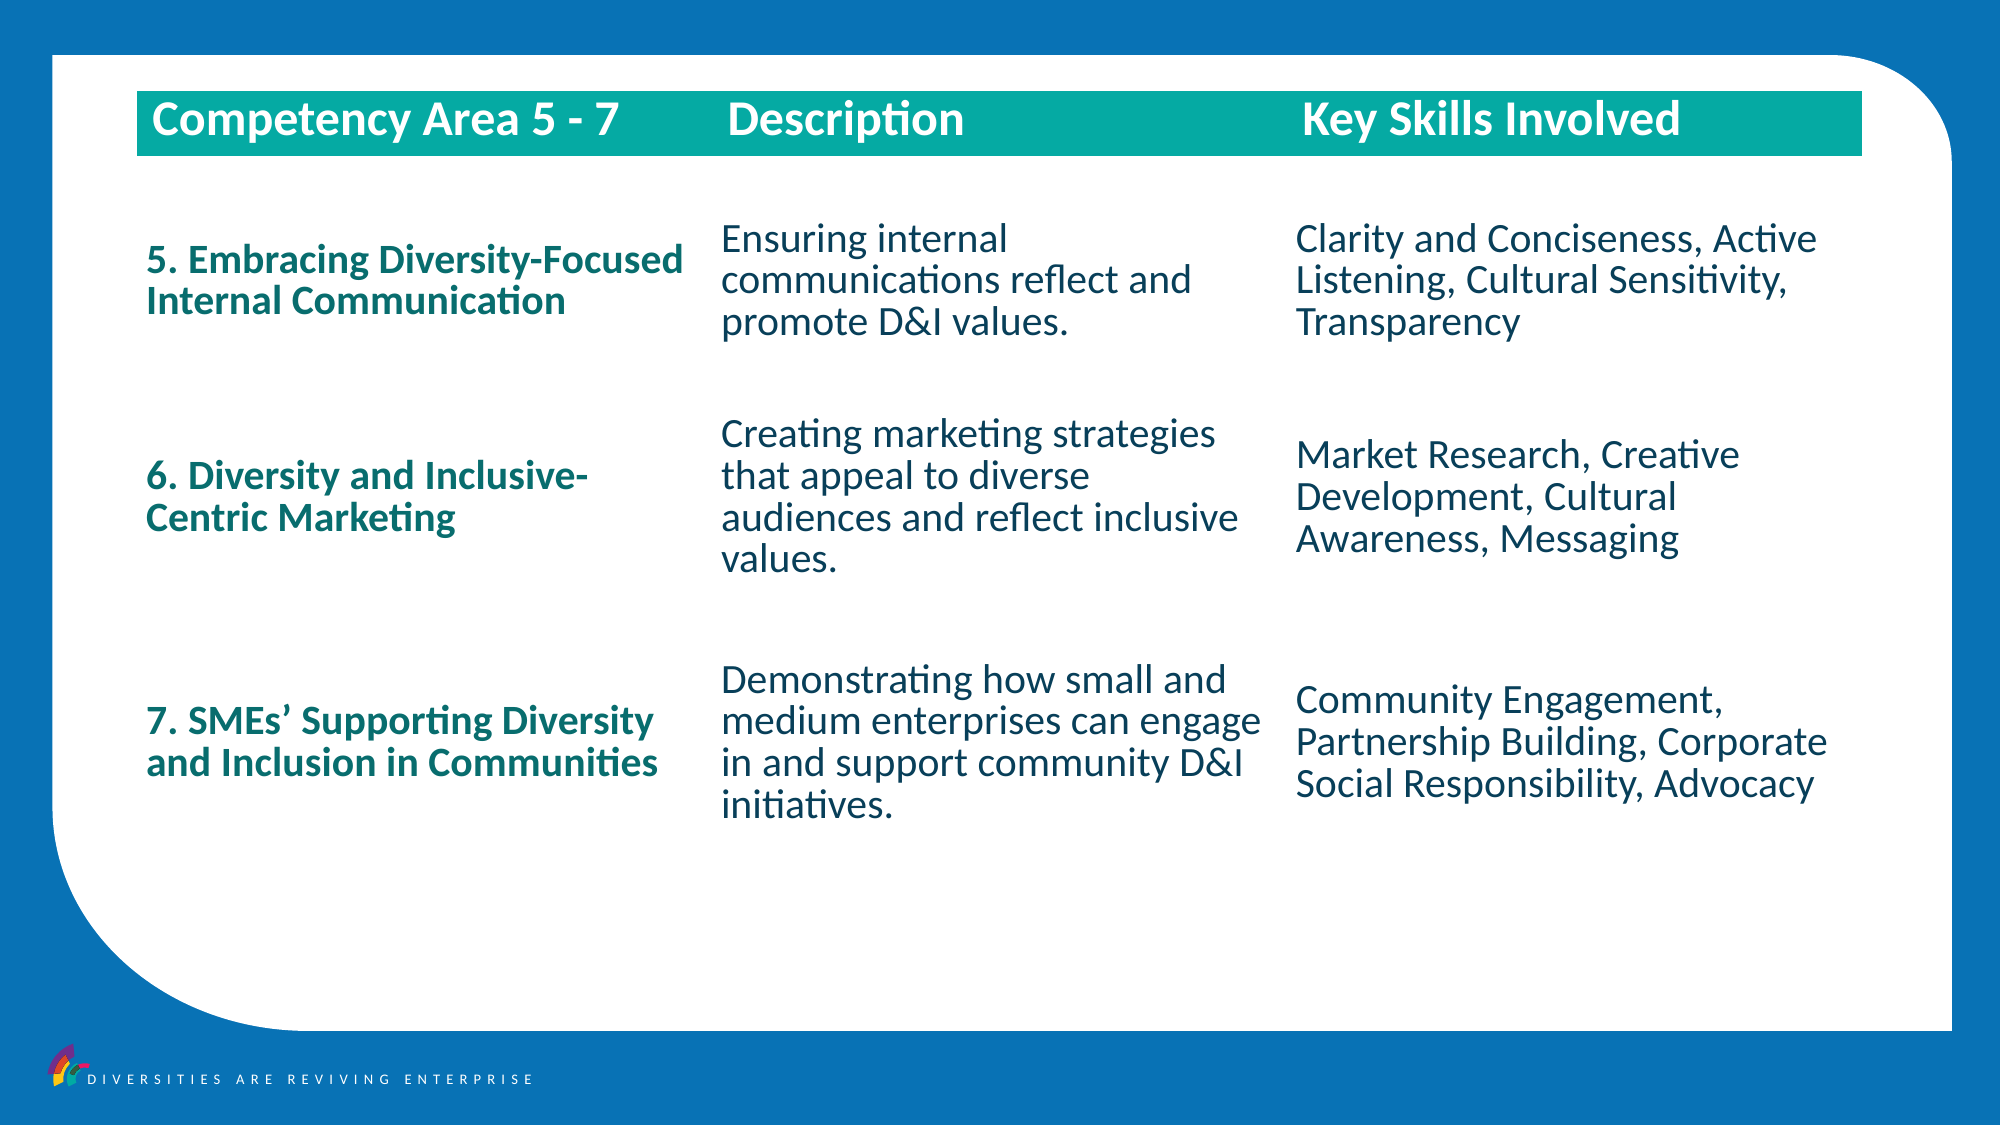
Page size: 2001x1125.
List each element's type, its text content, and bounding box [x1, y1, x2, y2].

table_header 5. Embracing Diversity-Focused Internal Communication [131, 213, 706, 354]
table_header Market Research, Creative Development, Cultural Awareness, Messaging [1281, 409, 1856, 591]
table_header 6. Diversity and Inclusive-Centric Marketing [131, 409, 706, 591]
table_header Key Skills Involved [1287, 91, 1862, 156]
table_header Competency Area 5 - 7 [137, 91, 712, 156]
table_header Creating marketing strategies that appeal to diverse audiences and reflect inclusive values. [706, 409, 1281, 591]
table_header Ensuring internal communications reflect and promote D&I values. [706, 213, 1281, 354]
table_header Clarity and Conciseness, Active Listening, Cultural Sensitivity, Transparency [1281, 213, 1856, 354]
table_header Demonstrating how small and medium enterprises can engage in and support community D&I initiatives. [706, 654, 1281, 836]
table_header Description [712, 91, 1287, 156]
table_header Community Engagement, Partnership Building, Corporate Social Responsibility, Advocacy [1281, 654, 1856, 836]
table_header 7. SMEs’ Supporting Diversity and Inclusion in Communities [131, 654, 706, 836]
